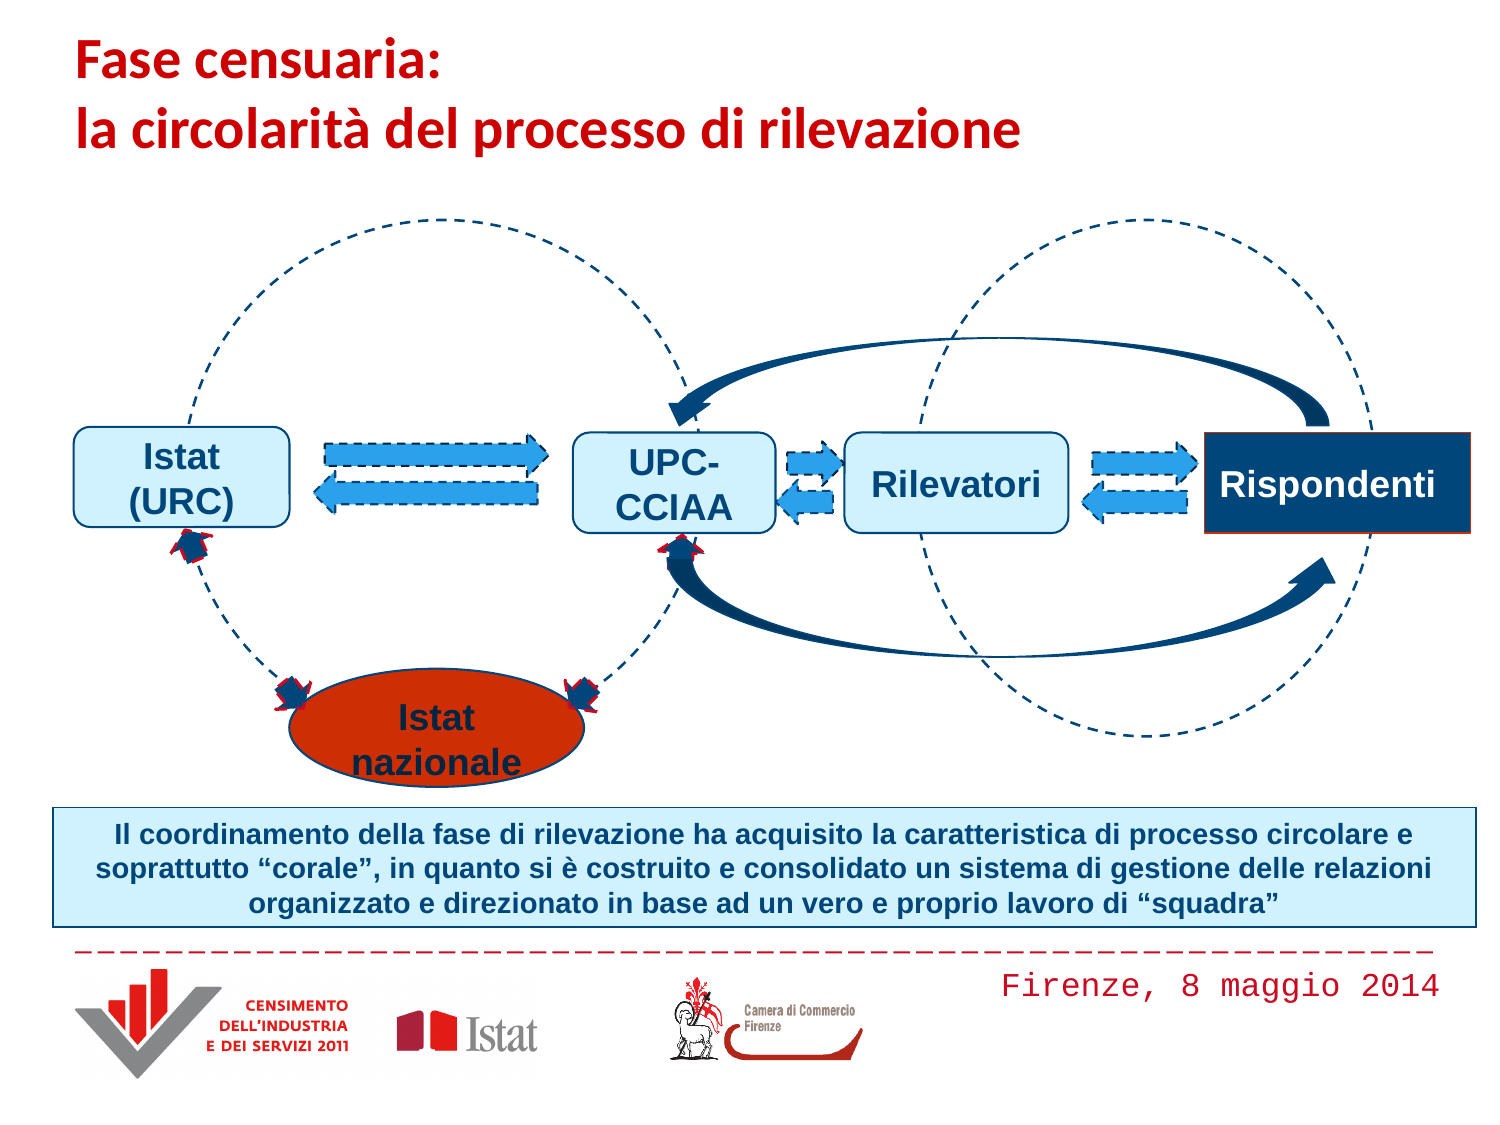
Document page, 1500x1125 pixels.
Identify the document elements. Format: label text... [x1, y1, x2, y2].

text_box Firenze, 8 maggio 2014 [986, 955, 1471, 1011]
text_box Il coordinamento della fase di rilevazione ha acquisito la caratteristica di processo circolare e soprattutto “corale”, in quanto si è costruito e consolidato un sistema di gestione delle relazioni organizzato e direzionato in base ad un vero e proprio lavoro di “squadra” [53, 807, 1477, 928]
text_box [313, 470, 538, 516]
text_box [667, 975, 864, 1063]
text_box Rilevatori [844, 432, 1069, 534]
text_box [565, 676, 601, 712]
picture [74, 969, 538, 1082]
text_box [669, 337, 1329, 426]
text_box [324, 432, 550, 478]
text_box [187, 219, 699, 700]
text_box Rispondenti [1204, 432, 1471, 533]
text_box Fase censuaria: la circolarità del processo di rilevazione [75, 54, 1162, 125]
text_box [787, 441, 845, 486]
text_box [657, 535, 705, 560]
text_box Istat nazionale [289, 668, 585, 787]
text_box [1080, 479, 1188, 525]
text_box Istat (URC) [73, 426, 290, 528]
text_box [274, 675, 311, 710]
text_box [775, 479, 833, 525]
text_box [919, 219, 1373, 737]
text_box UPC-CCIAA [572, 432, 776, 534]
text_box [1092, 441, 1199, 486]
text_box [170, 529, 212, 565]
text_box [667, 558, 1335, 657]
